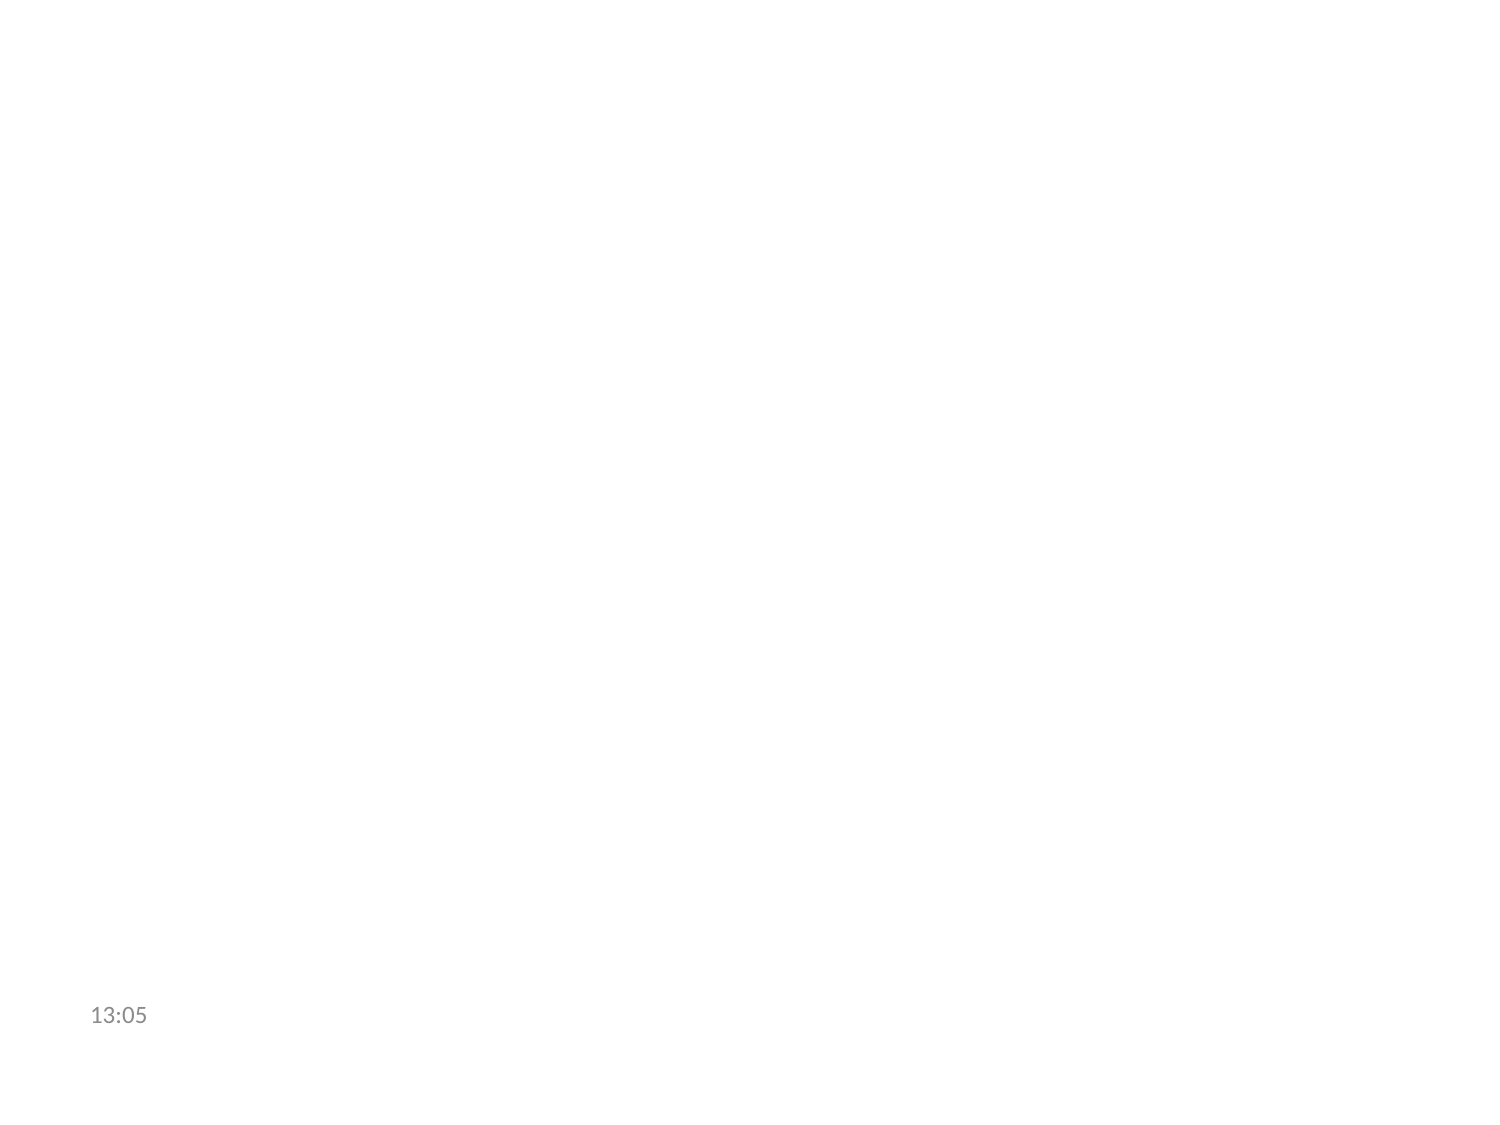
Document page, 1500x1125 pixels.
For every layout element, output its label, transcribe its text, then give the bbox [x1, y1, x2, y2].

text_box 15:35 [75, 983, 425, 1044]
